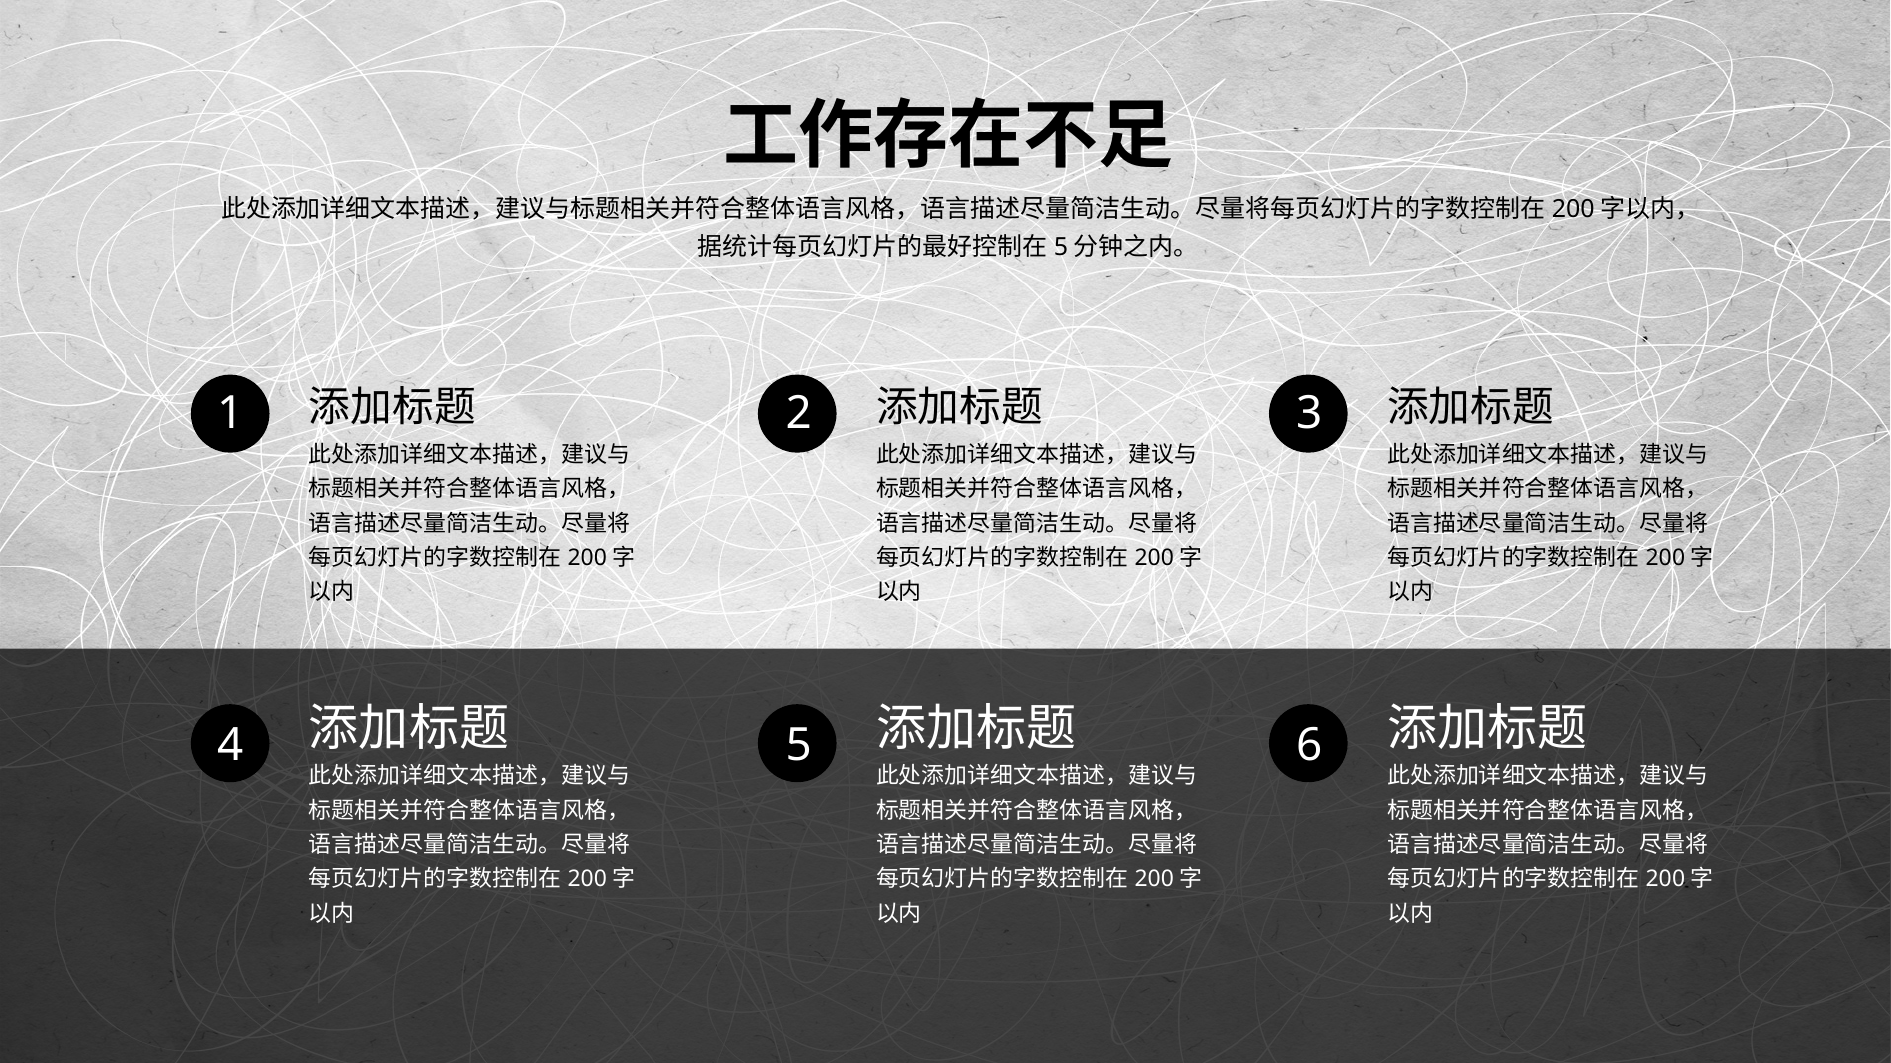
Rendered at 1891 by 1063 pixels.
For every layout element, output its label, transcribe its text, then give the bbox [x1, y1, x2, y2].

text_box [190, 703, 270, 783]
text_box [1386, 380, 1719, 589]
text_box 此处添加详细文本描述，建议与标题相关并符合整体语言风格，语言描述尽量简洁生动。尽量将每页幻灯片的字数控制在200字以内， 据统计每页幻灯片的最好控制在5分钟之内。 [212, 185, 1684, 260]
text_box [308, 701, 641, 910]
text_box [875, 380, 1208, 589]
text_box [1386, 701, 1719, 910]
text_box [308, 380, 641, 589]
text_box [1268, 374, 1348, 453]
picture [0, 0, 1891, 648]
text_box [757, 374, 837, 453]
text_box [757, 703, 837, 783]
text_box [190, 374, 270, 453]
text_box [0, 648, 1891, 1063]
text_box 工作存在不足 [325, 94, 1571, 185]
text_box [875, 701, 1208, 910]
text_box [1268, 703, 1348, 783]
